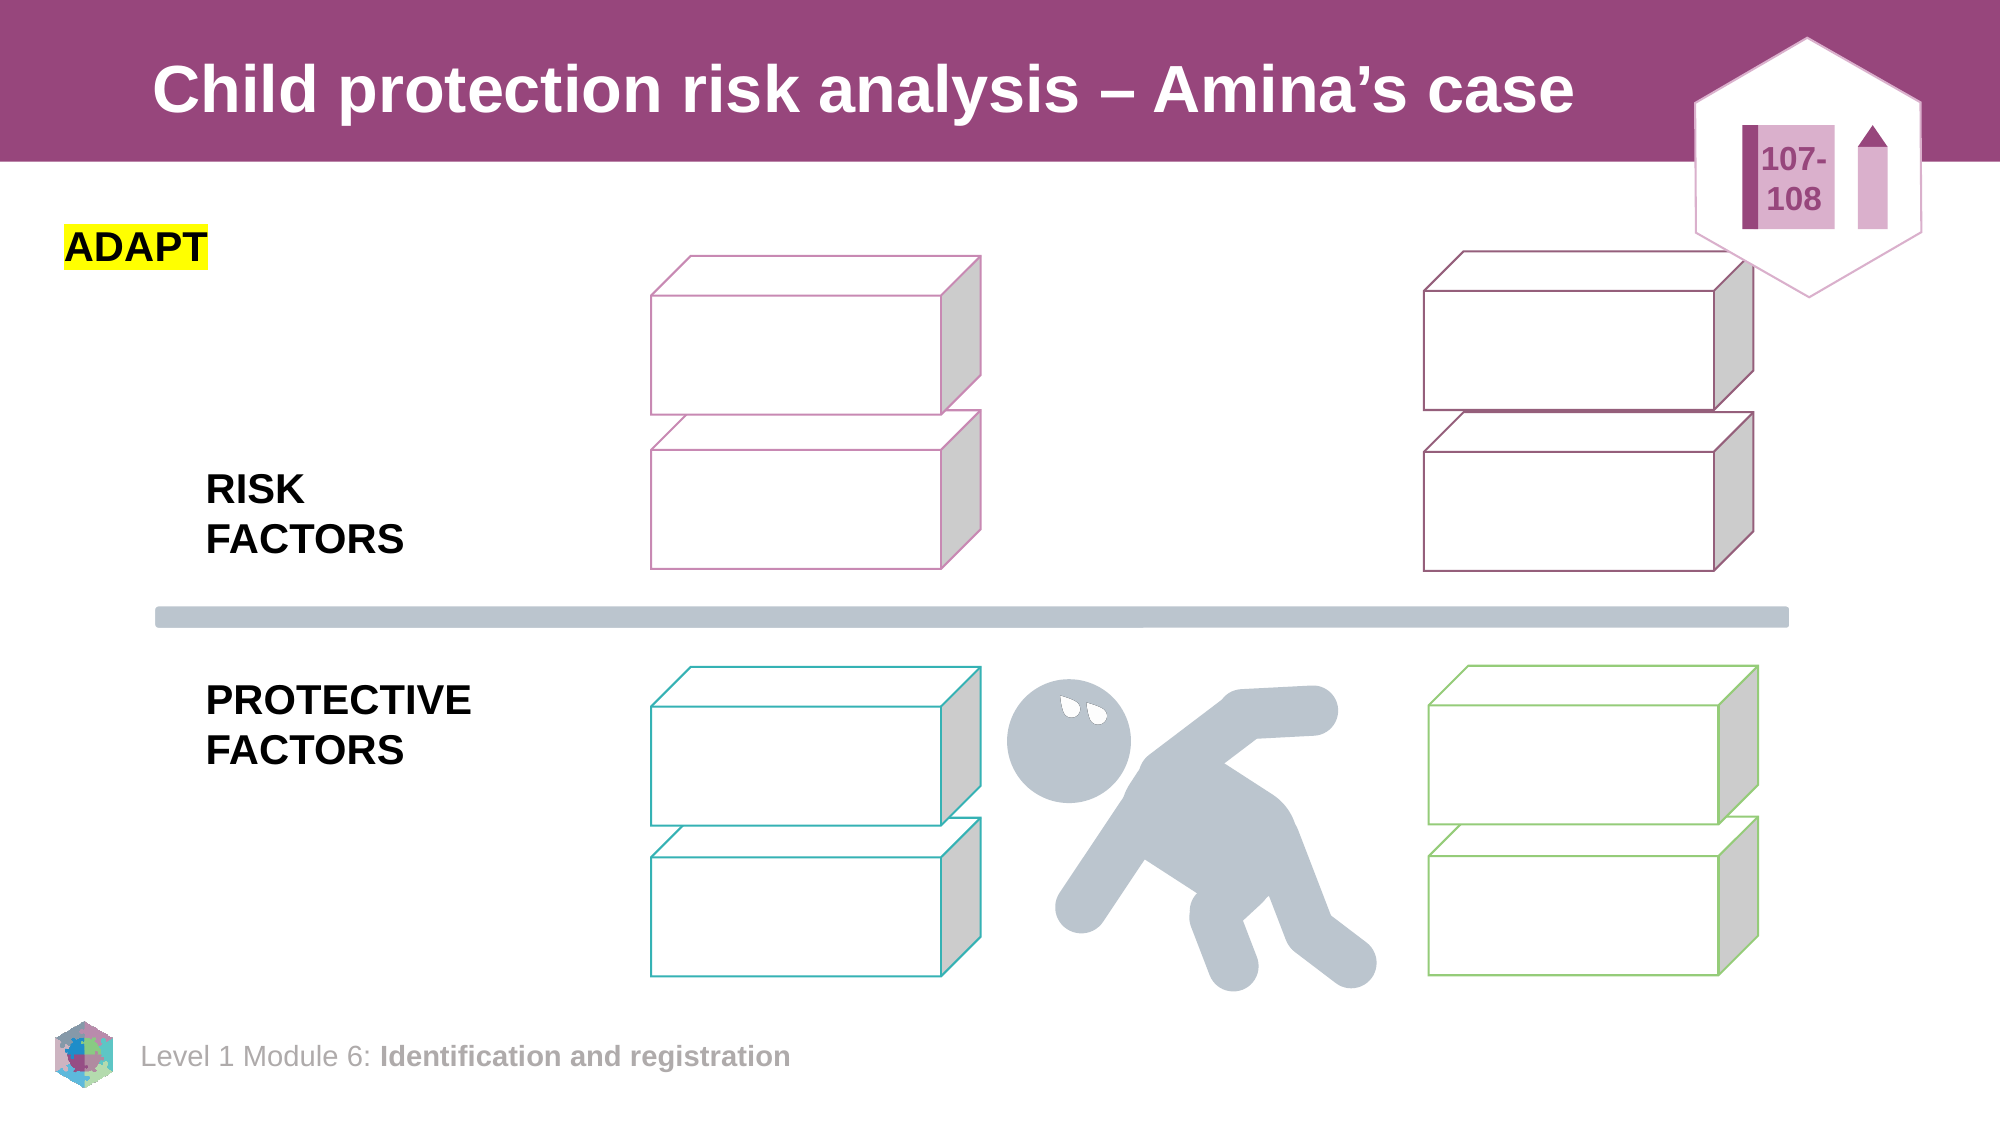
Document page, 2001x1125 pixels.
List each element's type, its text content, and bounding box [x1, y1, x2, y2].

text_box [1427, 815, 1760, 977]
text_box [650, 665, 982, 827]
text_box [650, 409, 982, 570]
text_box PROTECTIVE FACTORS [190, 665, 521, 780]
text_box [1677, 55, 1939, 280]
text_box [1427, 664, 1760, 826]
title Child protection risk analysis – Amina’s case [137, 19, 1863, 163]
picture [55, 1021, 113, 1088]
text_box [1422, 250, 1755, 412]
text_box [650, 816, 982, 978]
text_box [650, 254, 982, 416]
text_box RISK FACTORS [190, 454, 521, 570]
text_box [1007, 679, 1382, 994]
text_box [153, 604, 1792, 630]
text_box ADAPT [49, 212, 379, 278]
text_box [1422, 411, 1755, 572]
